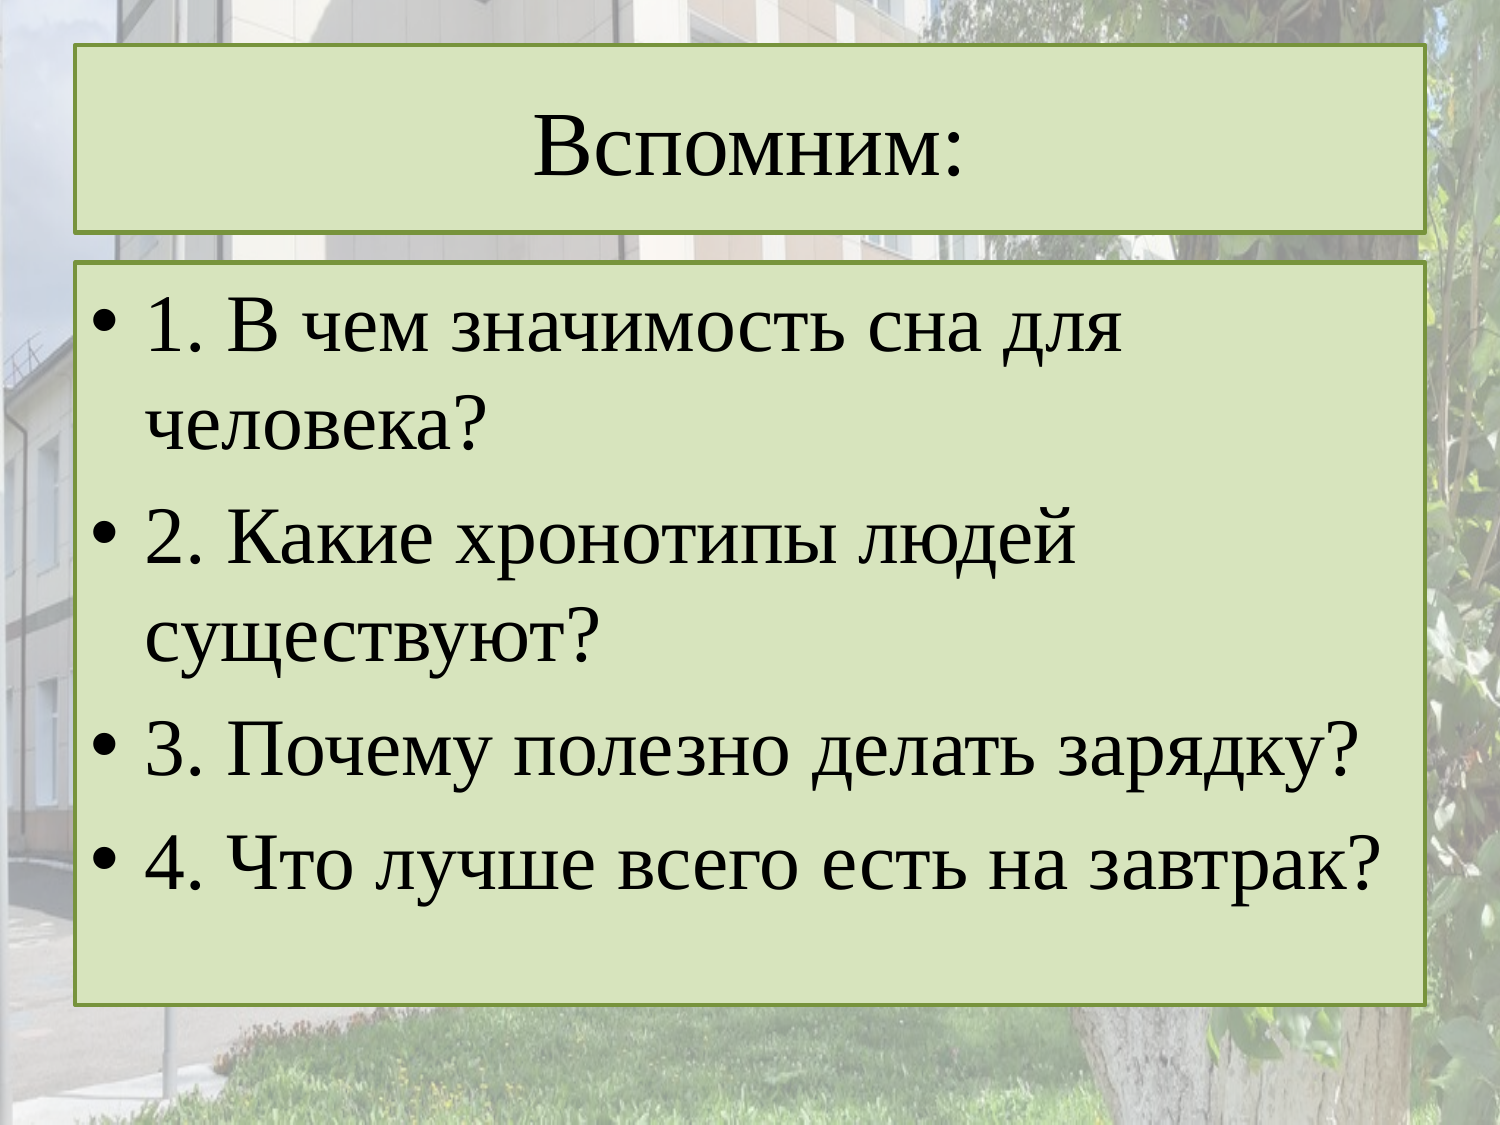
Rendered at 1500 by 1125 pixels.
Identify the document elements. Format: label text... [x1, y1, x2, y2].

list 1. В чем значимость сна для человека? 2. Какие хронотипы людей существуют? 3. Почему полезно делать зарядку? 4. Что лучше всего есть на завтрак? [75, 262, 1425, 1005]
title Вспомним: [75, 45, 1425, 233]
